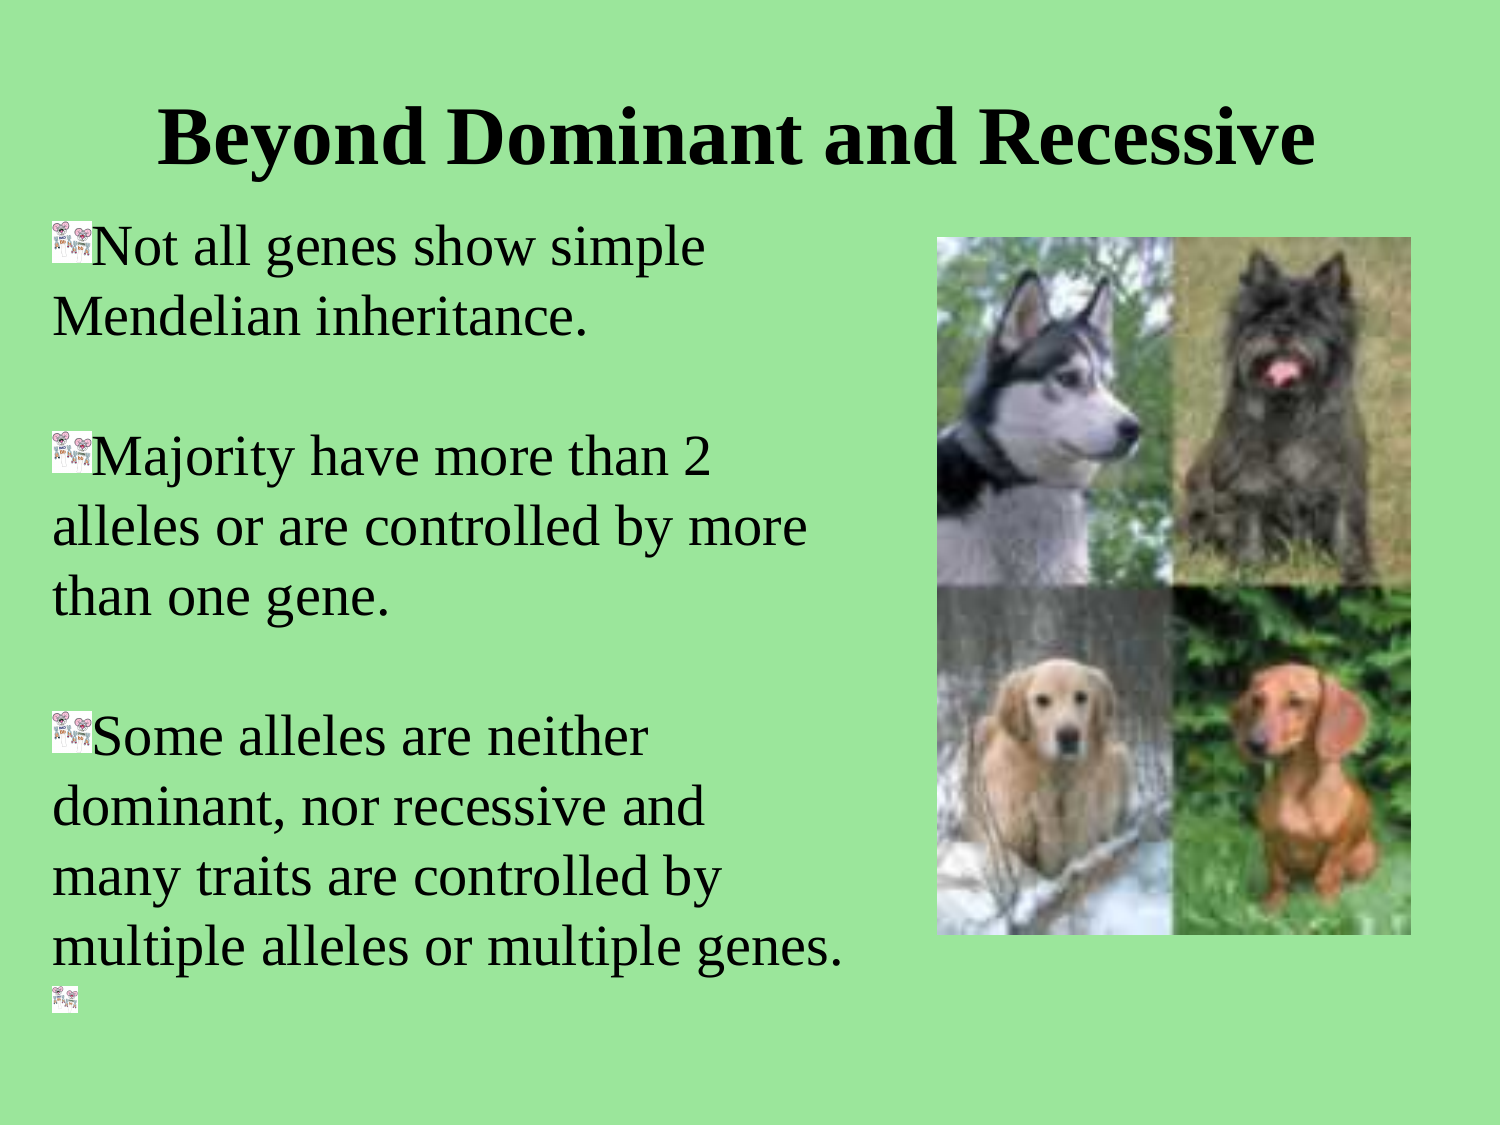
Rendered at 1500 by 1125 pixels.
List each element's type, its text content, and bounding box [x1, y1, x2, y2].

picture [937, 237, 1411, 935]
picture [52, 986, 78, 1013]
text_box Not all genes show simple Mendelian inheritance. Majority have more than 2 alleles or are controlled by more than one gene. Some alleles are neither dominant, nor recessive and many traits are controlled by multiple alleles or multiple genes. [37, 200, 863, 1075]
title Beyond Dominant and Recessive [62, 37, 1413, 225]
picture [52, 221, 92, 263]
picture [52, 711, 92, 753]
picture [52, 431, 92, 473]
